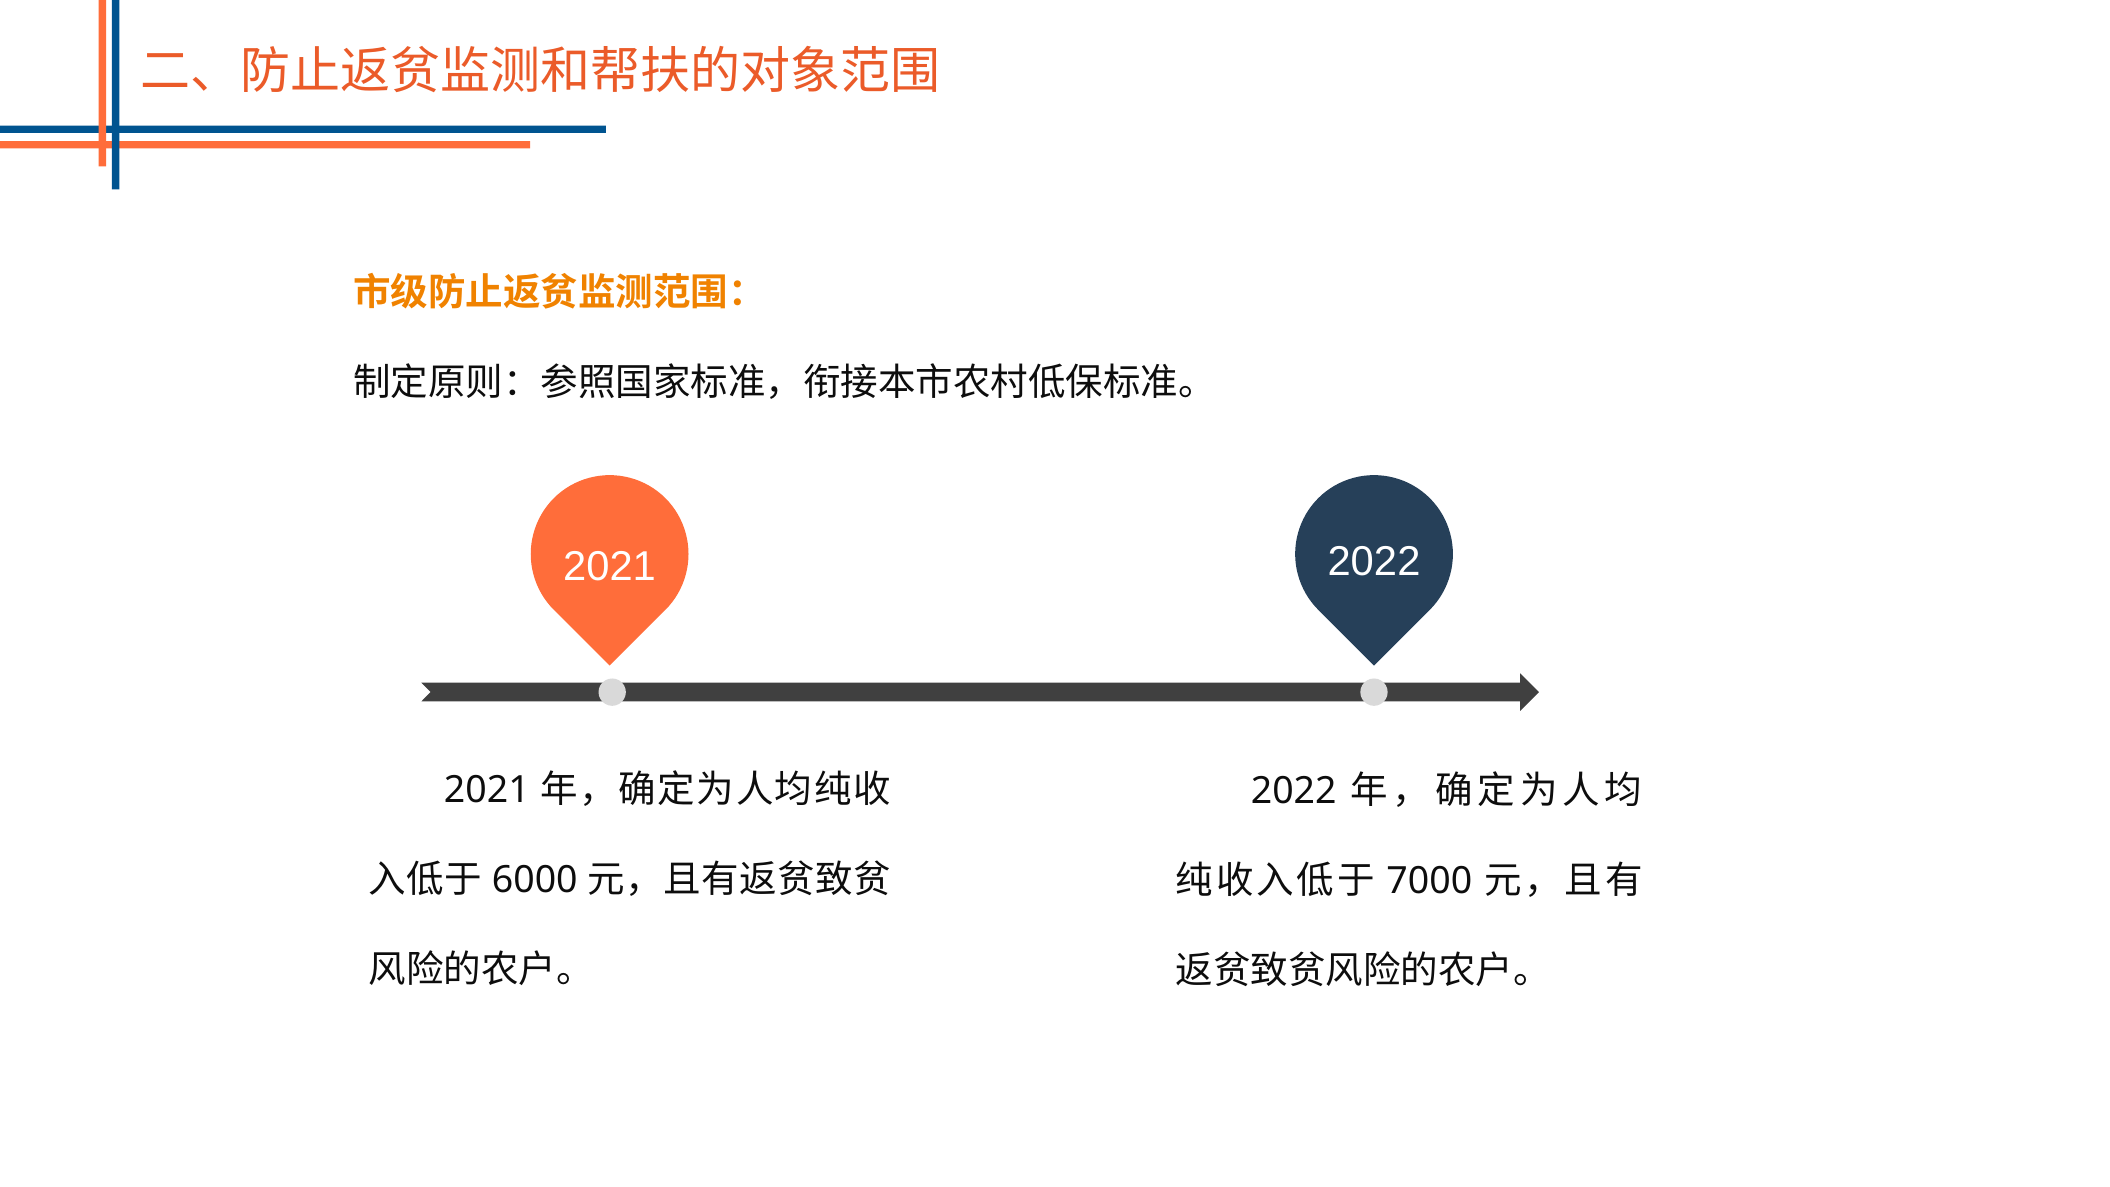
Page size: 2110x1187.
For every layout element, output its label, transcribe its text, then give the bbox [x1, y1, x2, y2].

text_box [530, 475, 689, 633]
text_box 2022年，确定为人均纯收入低于7000元，且有返贫致贫风险的农户。 [1161, 713, 1658, 999]
text_box [1359, 677, 1389, 707]
text_box 2021年，确定为人均纯收入低于6000元，且有返贫致贫风险的农户。 [354, 712, 906, 998]
text_box [1385, 670, 1541, 714]
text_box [0, 0, 1457, 190]
text_box [597, 677, 627, 707]
text_box 市级防止返贫监测范围： 制定原则：参照国家标准，衔接本市农村低保标准。 [263, 215, 1307, 410]
text_box [418, 681, 601, 703]
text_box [1295, 475, 1453, 633]
text_box [623, 681, 1363, 703]
